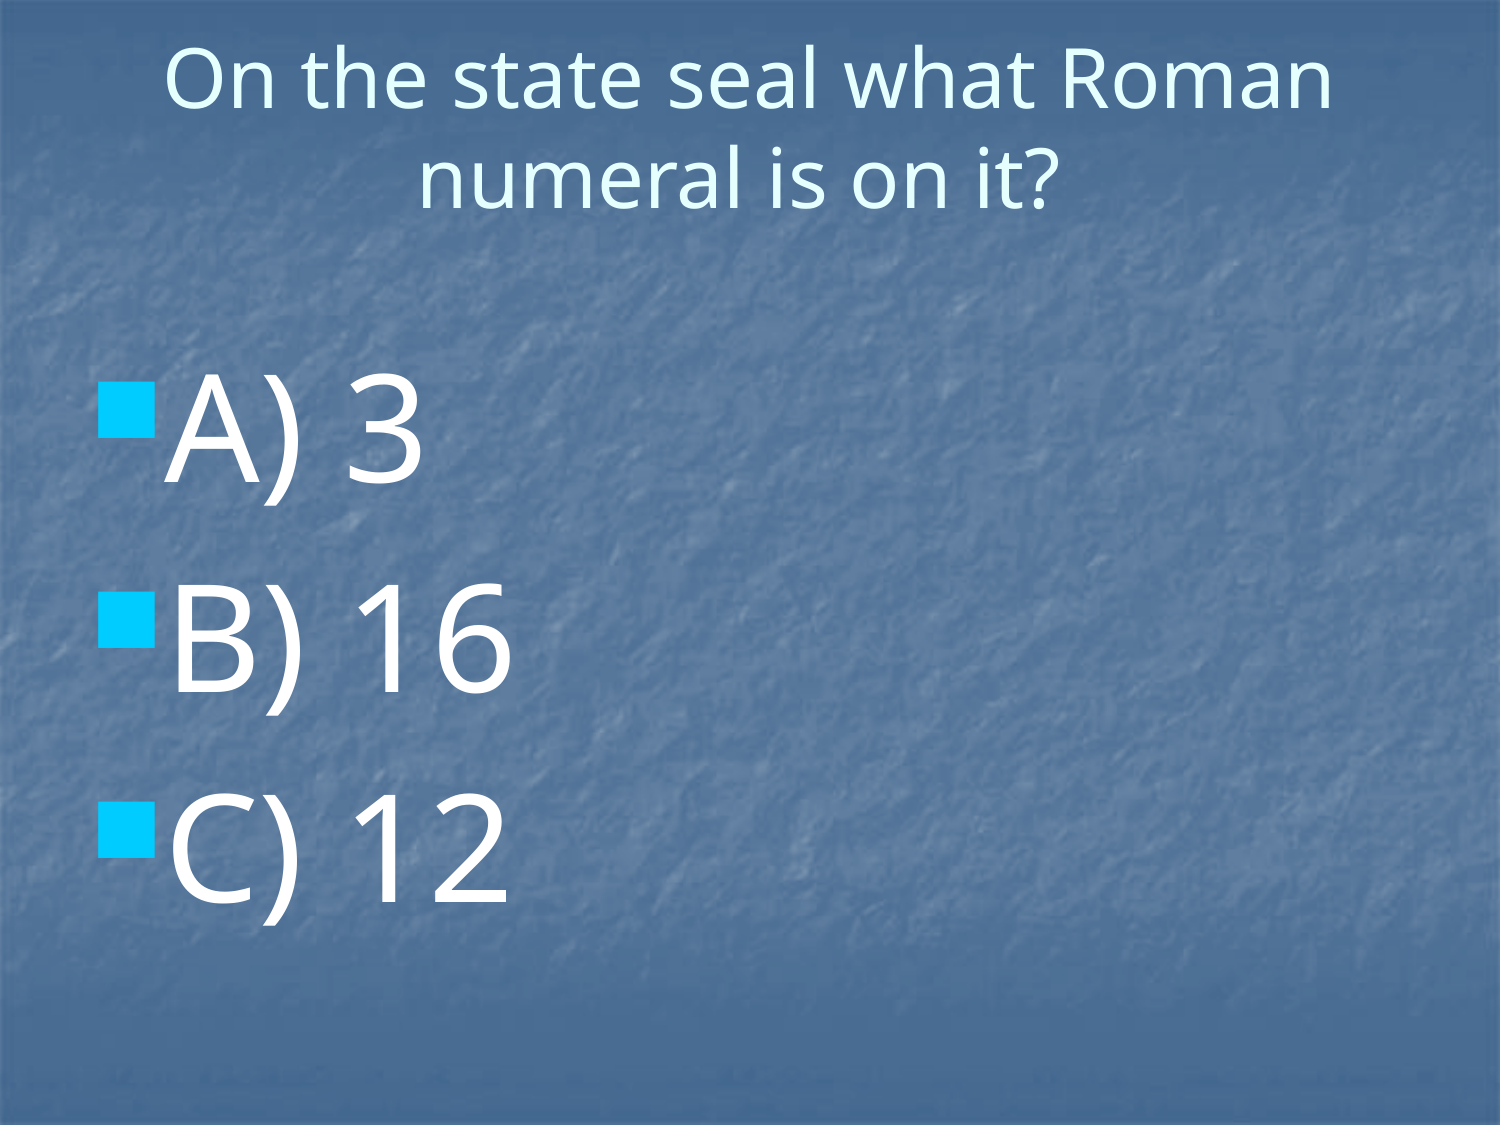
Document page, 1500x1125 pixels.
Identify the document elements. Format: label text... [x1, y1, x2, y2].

list A) 3 B) 16 C) 12 [74, 324, 1426, 1001]
title On the state seal what Roman numeral is on it? [74, 62, 1426, 288]
